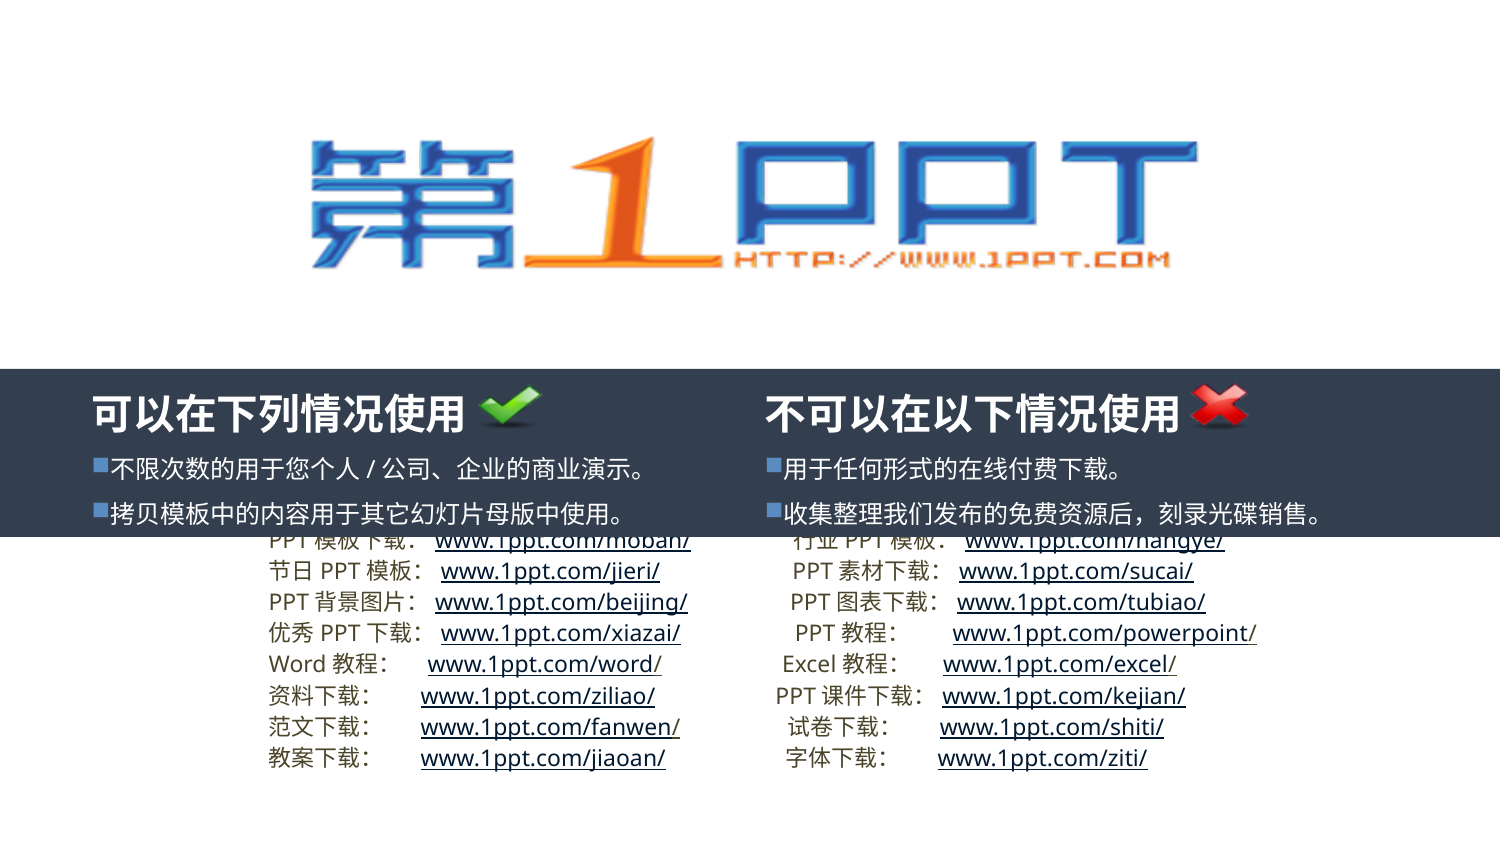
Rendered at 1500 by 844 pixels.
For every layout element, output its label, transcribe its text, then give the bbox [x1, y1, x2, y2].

picture [134, 38, 1400, 369]
text_box 可以在下列情况使用 不限次数的用于您个人/公司、企业的商业演示。 拷贝模板中的内容用于其它幻灯片母版中使用。 [76, 381, 750, 581]
text_box 不可以在以下情况使用 用于任何形式的在线付费下载。 收集整理我们发布的免费资源后，刻录光碟销售。 [750, 381, 1424, 572]
text_box PPT模板下载：www.1ppt.com/moban/ 行业PPT模板：www.1ppt.com/hangye/ 节日PPT模板：www.1ppt.com/jieri/ PPT素材下载：www.1ppt.com/sucai/ PPT背景图片：www.1ppt.com/beijing/ PPT图表下载：www.1ppt.com/tubiao/ 优秀PPT下载：www.1ppt.com/xiazai/ PPT教程： www.1ppt.com/powerpoint/ Word教程： www.1ppt.com/word/ Excel教程： www.1ppt.com/excel/ 资料下载： www.1ppt.com/ziliao/ PPT课件下载：www.1ppt.com/kejian/ 范文下载： www.1ppt.com/fanwen/ 试卷下载： www.1ppt.com/shiti/ 教案下载： www.1ppt.com/jiaoan/ 字体下载： www.1ppt.com/ziti/ [253, 572, 1314, 755]
text_box [0, 368, 1500, 537]
picture [478, 380, 543, 430]
picture [1186, 380, 1252, 430]
